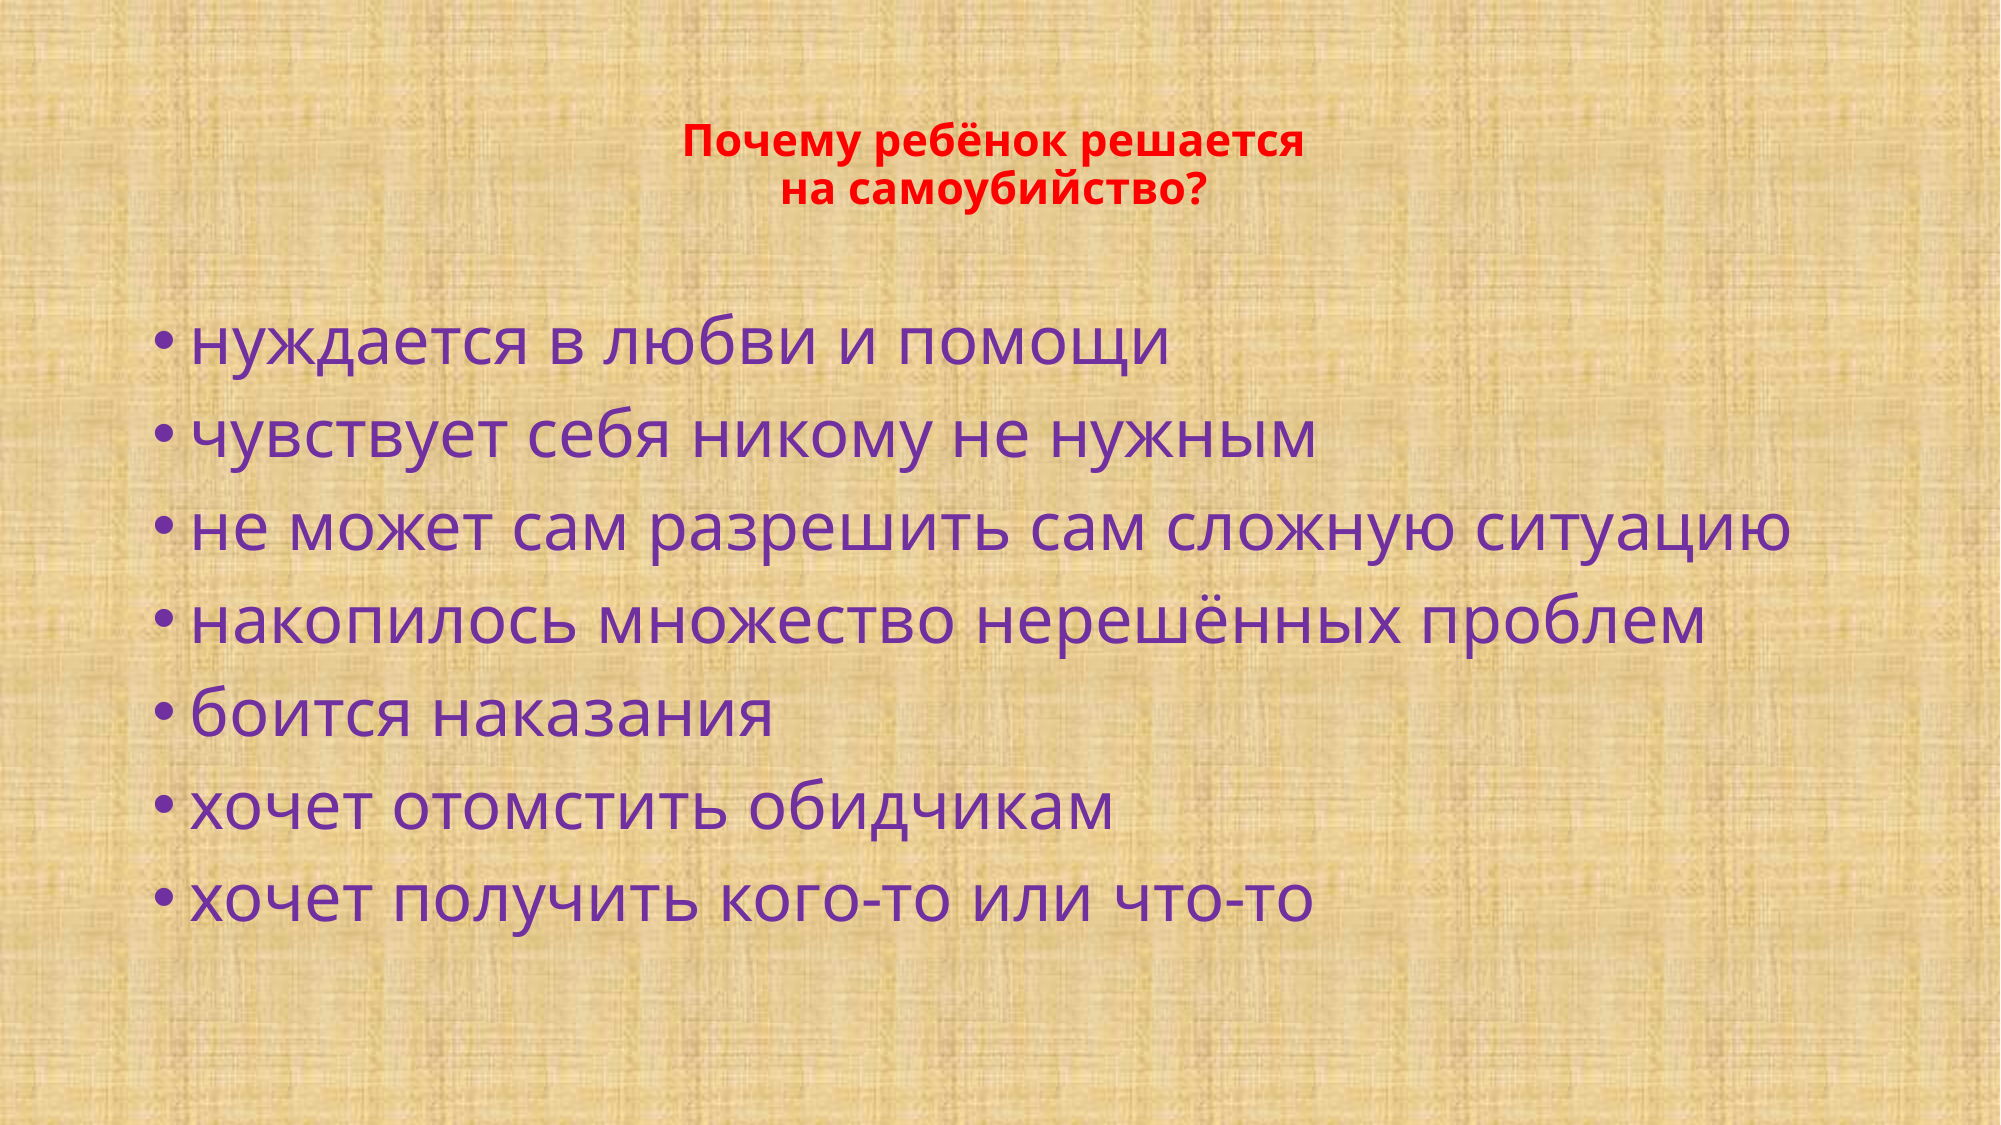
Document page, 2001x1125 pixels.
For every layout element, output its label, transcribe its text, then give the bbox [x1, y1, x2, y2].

list нуждается в любви и помощи чувствует себя никому не нужным не может сам разрешить сам сложную ситуацию накопилось множество нерешённых проблем боится наказания хочет отомстить обидчикам хочет получить кого-то или что-то [137, 299, 1863, 1014]
title Почему ребёнок решается на самоубийство? [137, 59, 1863, 278]
picture [0, 0, 2001, 1125]
